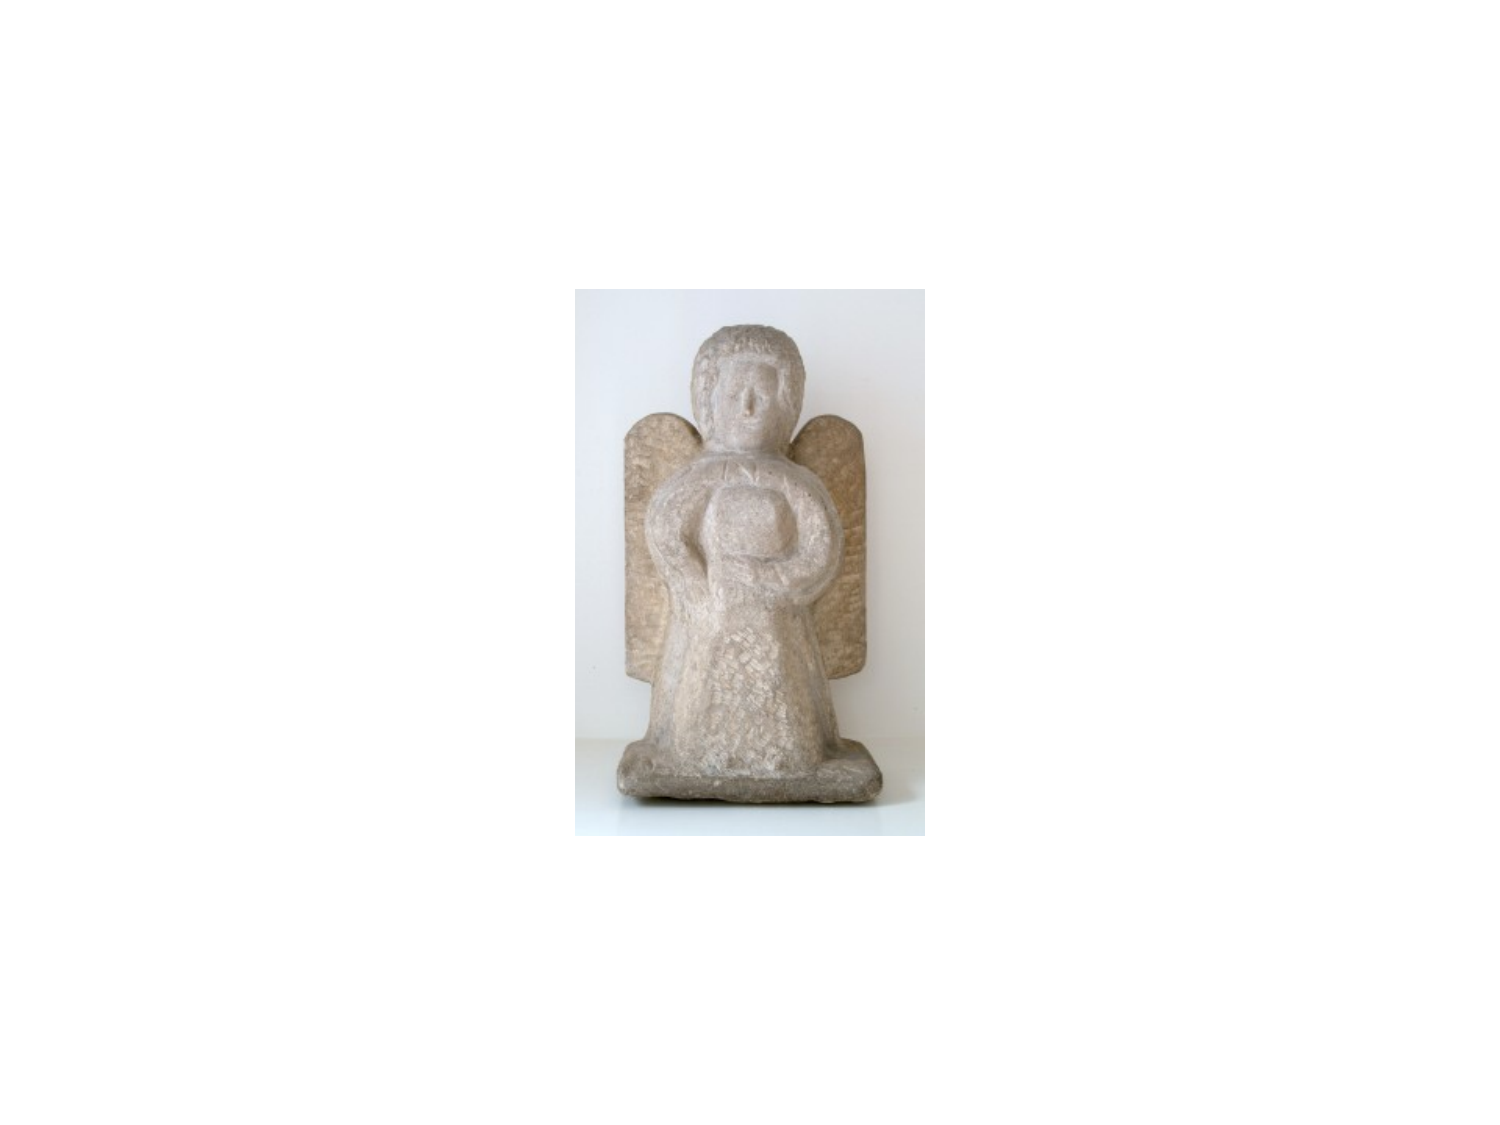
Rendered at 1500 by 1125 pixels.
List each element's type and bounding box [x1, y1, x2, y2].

picture [574, 288, 926, 837]
